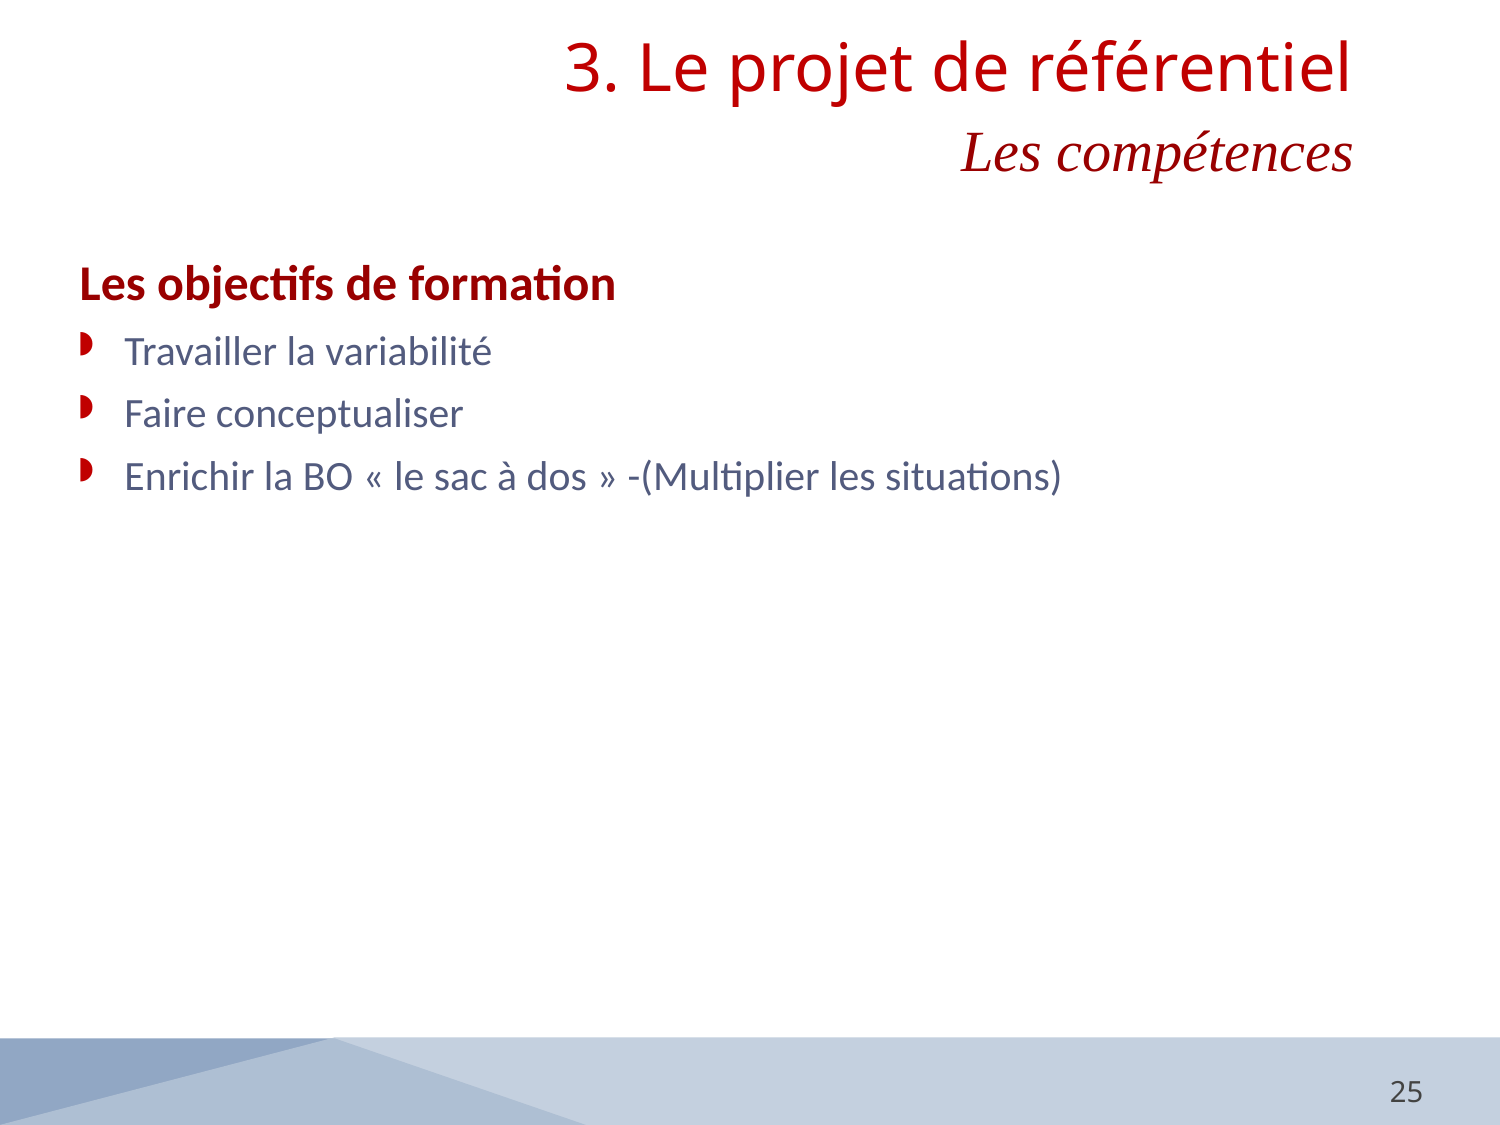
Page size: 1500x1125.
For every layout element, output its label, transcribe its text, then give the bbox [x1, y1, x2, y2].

text_box 25 [1277, 1066, 1439, 1125]
text_box 3. Le projet de référentiel Les compétences [134, 59, 1369, 150]
text_box Les objectifs de formation Travailler la variabilité Faire conceptualiser Enrichir la BO « le sac à dos » -(Multiplier les situations) [64, 243, 1415, 705]
